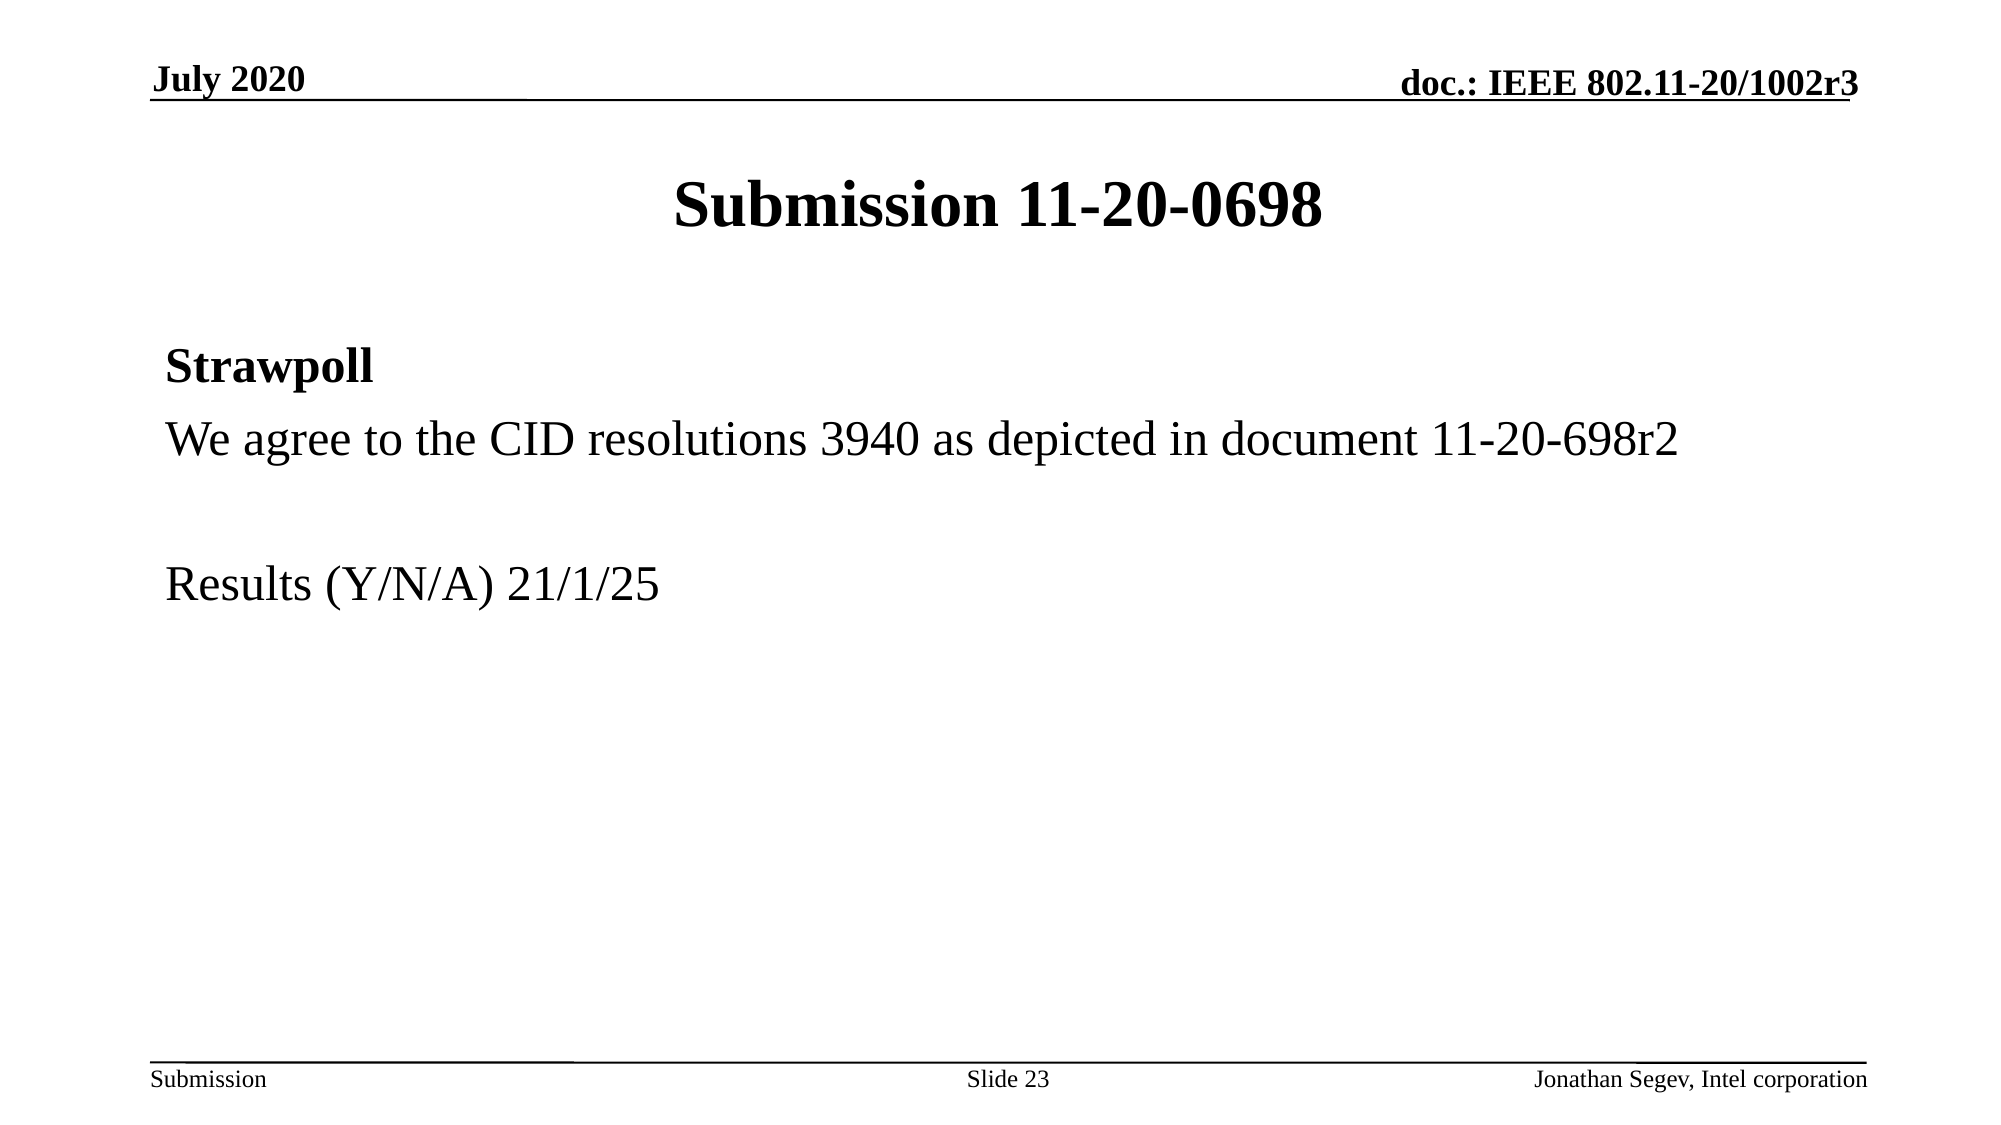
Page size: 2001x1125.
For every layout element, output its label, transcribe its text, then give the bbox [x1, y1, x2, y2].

list Strawpoll We agree to the CID resolutions 3940 as depicted in document 11-20-698r2 Results (Y/N/A) 21/1/25 [149, 324, 1850, 1000]
footer Jonathan Segev, Intel corporation [1171, 1061, 1869, 1093]
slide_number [152, 54, 563, 100]
title Submission 11-20-0698 [149, 112, 1850, 288]
slide_number Slide 23 [950, 1061, 1067, 1123]
